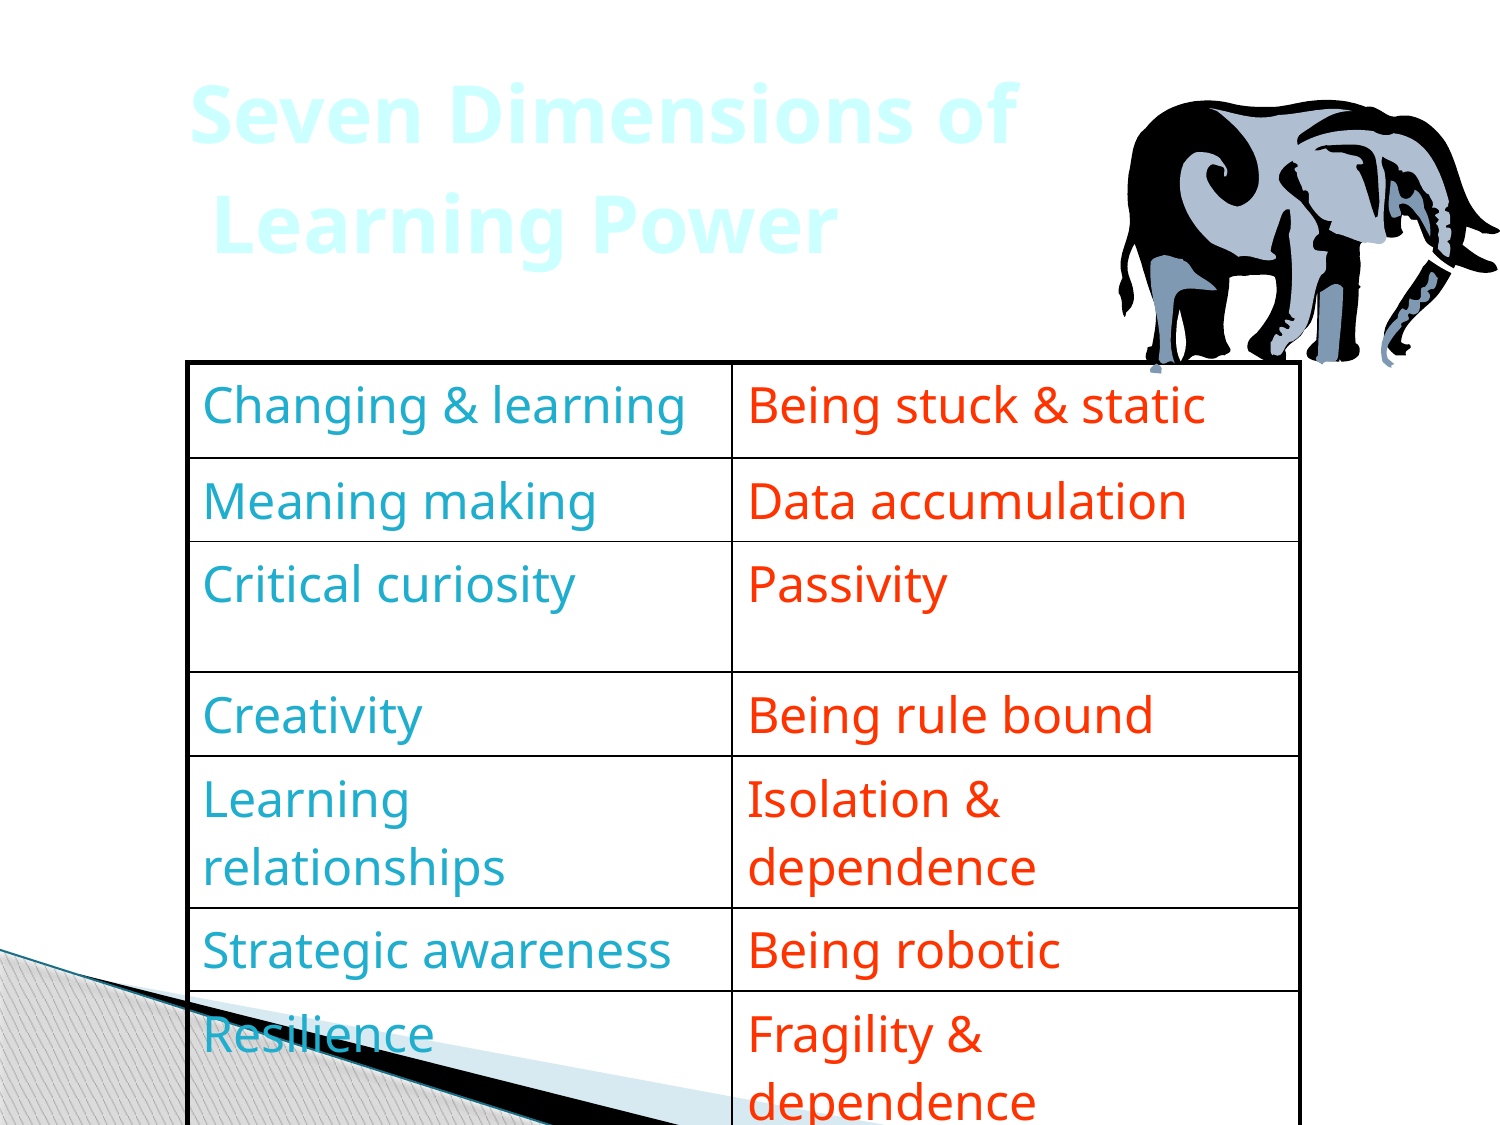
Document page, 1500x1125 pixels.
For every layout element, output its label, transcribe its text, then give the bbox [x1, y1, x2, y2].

title Seven Dimensions of Learning Power [174, 50, 1413, 285]
table_cell Data accumulation [733, 459, 1298, 541]
table_cell Creativity [190, 673, 731, 755]
table_cell Isolation & dependence [733, 757, 1298, 907]
table_cell Fragility & dependence [733, 992, 1298, 1125]
table_header Being stuck & static [733, 365, 1298, 457]
table_cell Being rule bound [733, 673, 1298, 755]
table_header Changing & learning [190, 365, 731, 457]
table_cell Being robotic [733, 909, 1298, 990]
table_cell Strategic awareness [190, 909, 731, 990]
table_cell Resilience [190, 992, 731, 1125]
table_cell Learning relationships [190, 757, 731, 907]
table_cell Critical curiosity [190, 542, 731, 671]
table_cell Passivity [733, 542, 1298, 671]
table_cell Meaning making [190, 459, 731, 541]
list [174, 849, 185, 1000]
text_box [1104, 99, 1500, 385]
